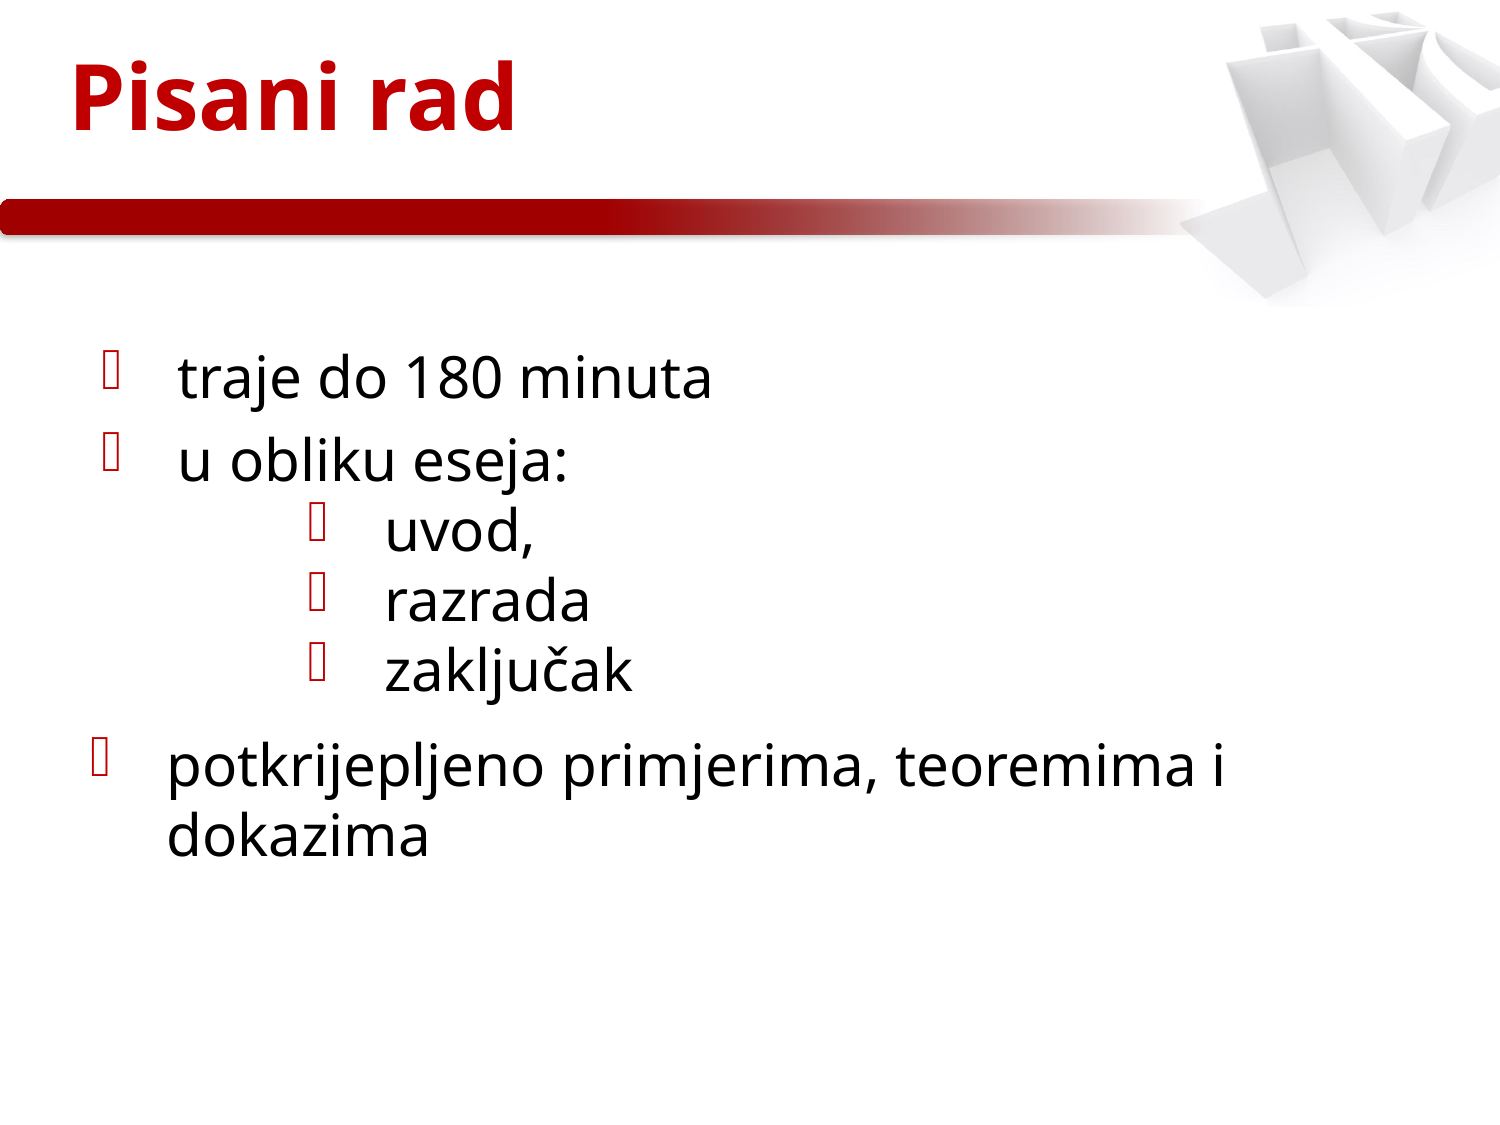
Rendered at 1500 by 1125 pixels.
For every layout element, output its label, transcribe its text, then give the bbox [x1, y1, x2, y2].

title Pisani rad [53, 0, 1249, 188]
list traje do 180 minuta u obliku eseja: uvod, razrada zaključak potkrijepljeno primjerima, teoremima i dokazima [75, 259, 1425, 1094]
picture [1171, 0, 1500, 307]
